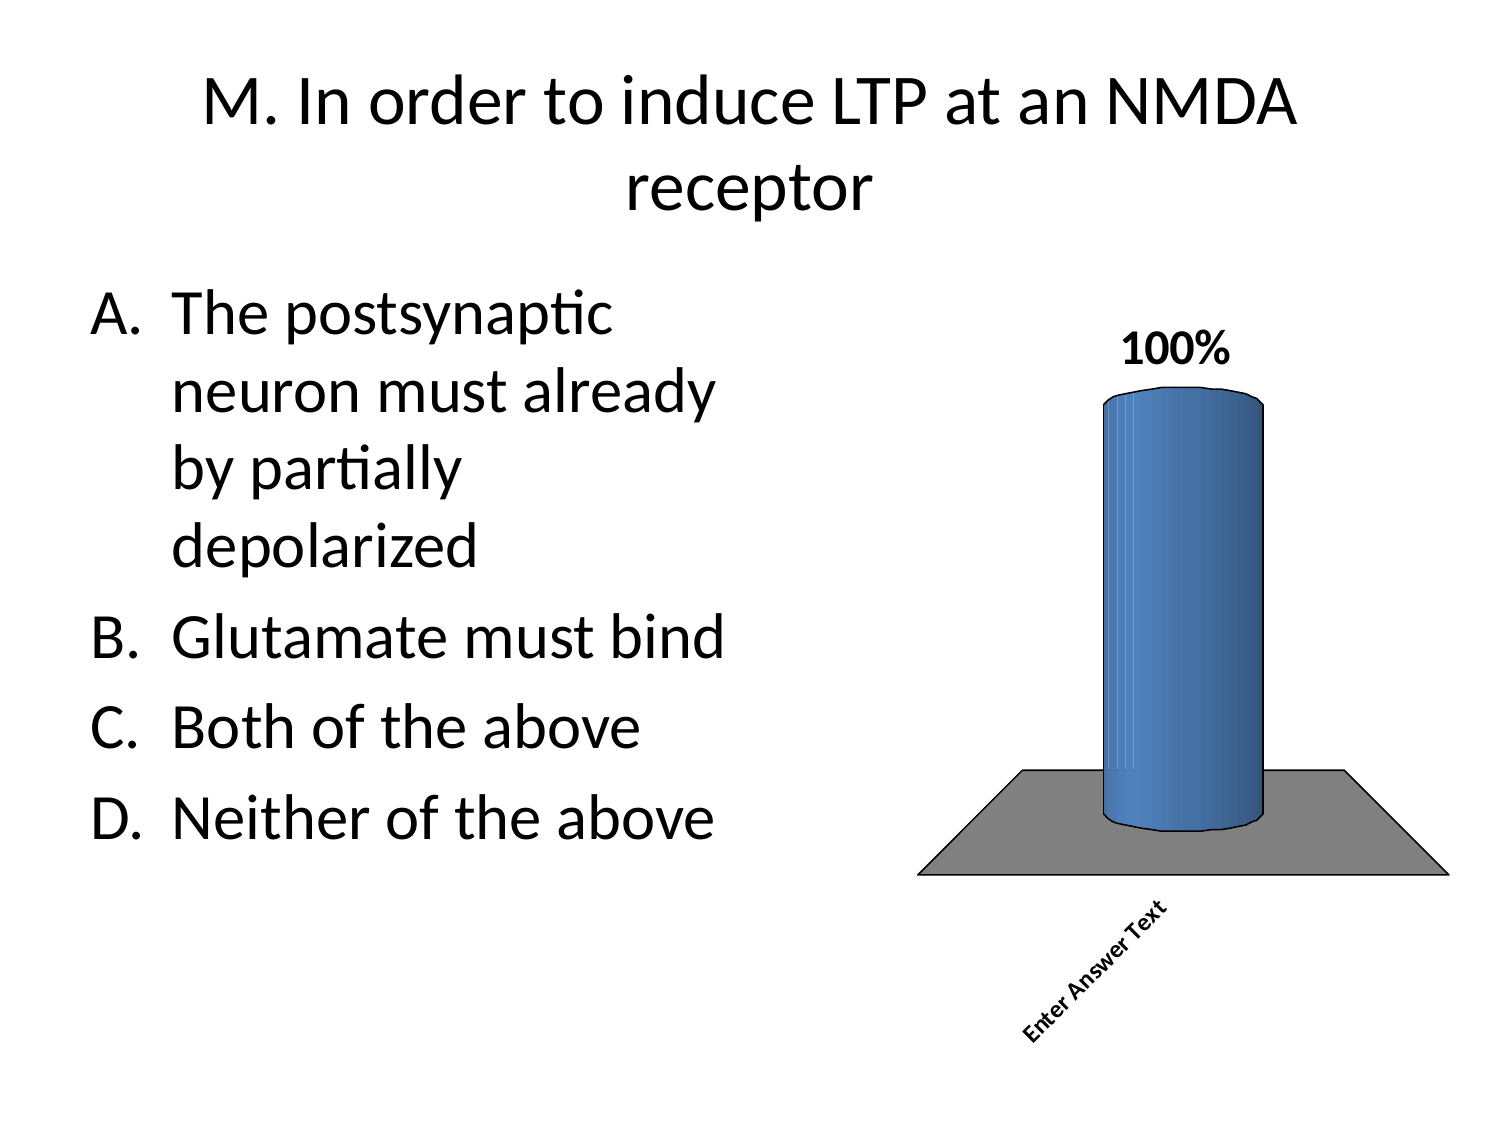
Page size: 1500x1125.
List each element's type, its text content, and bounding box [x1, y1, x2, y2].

title M. In order to induce LTP at an NMDA receptor [75, 45, 1425, 233]
list The postsynaptic neuron must already by partially depolarized Glutamate must bind Both of the above Neither of the above [75, 262, 737, 1005]
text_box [739, 262, 1490, 1107]
